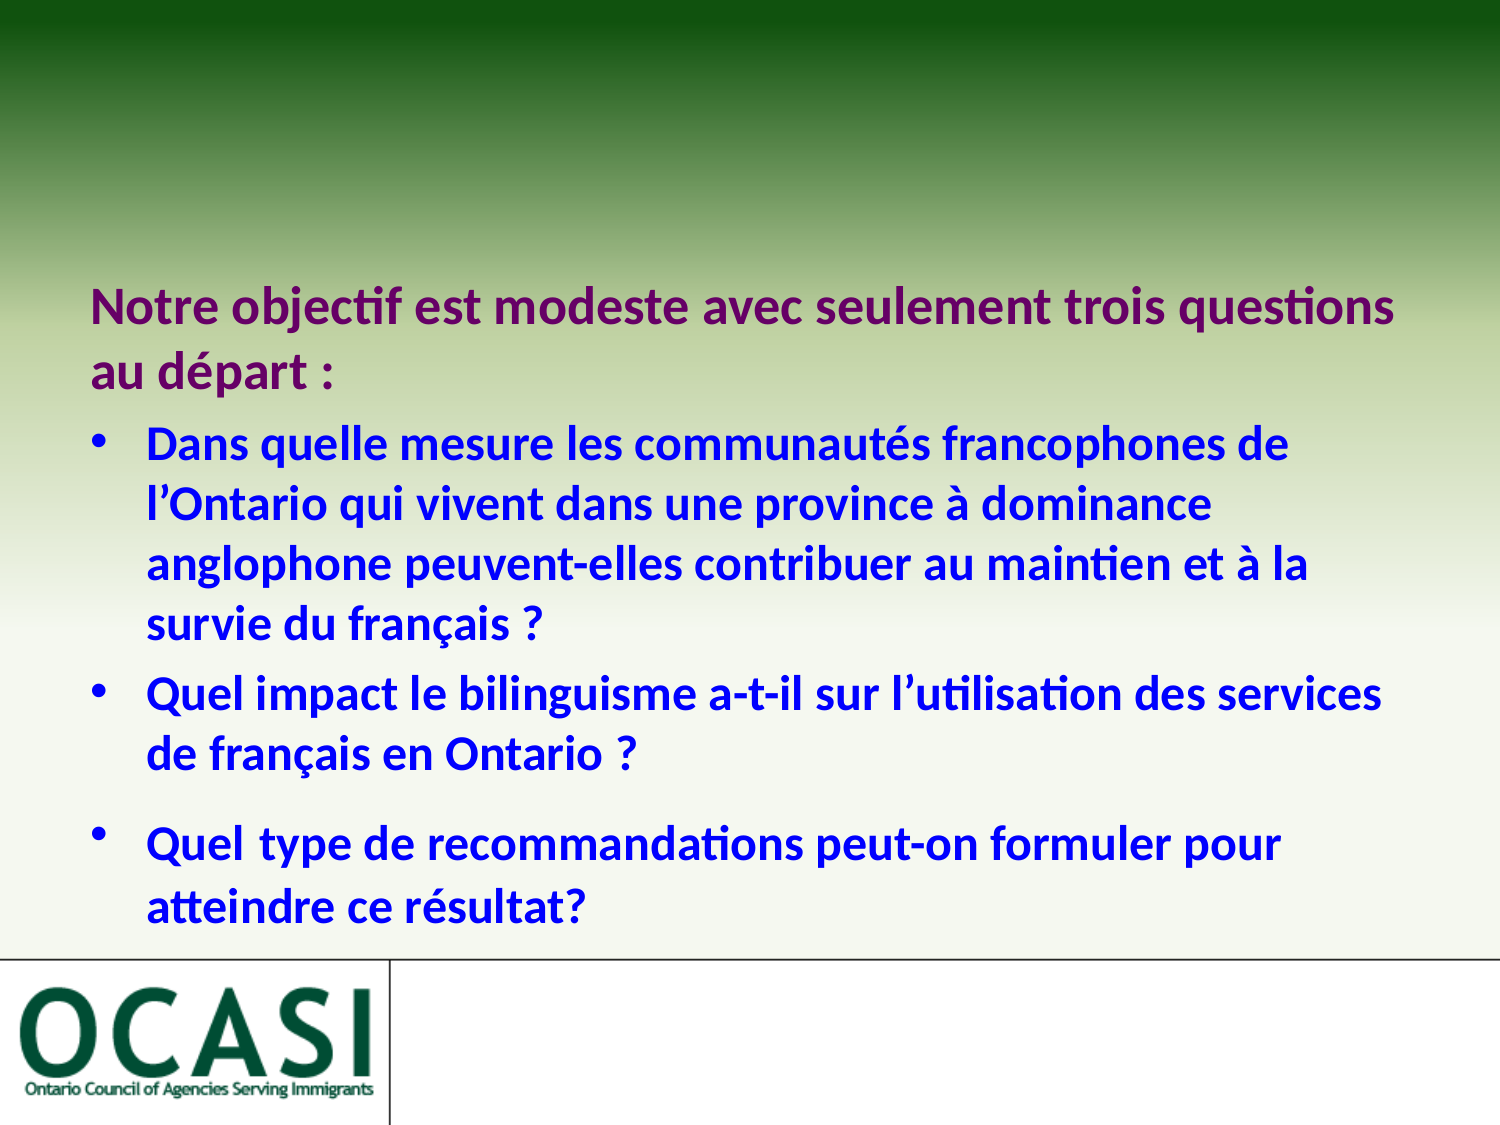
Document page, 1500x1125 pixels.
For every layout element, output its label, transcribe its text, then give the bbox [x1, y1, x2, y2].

list Notre objectif est modeste avec seulement trois questions au départ : Dans quelle mesure les communautés francophones de l’Ontario qui vivent dans une province à dominance anglophone peuvent-elles contribuer au maintien et à la survie du français ? Quel impact le bilinguisme a-t-il sur l’utilisation des services de français en Ontario ? Quel type de recommandations peut-on formuler pour atteindre ce résultat? [75, 262, 1425, 1005]
picture [0, 0, 1500, 1125]
